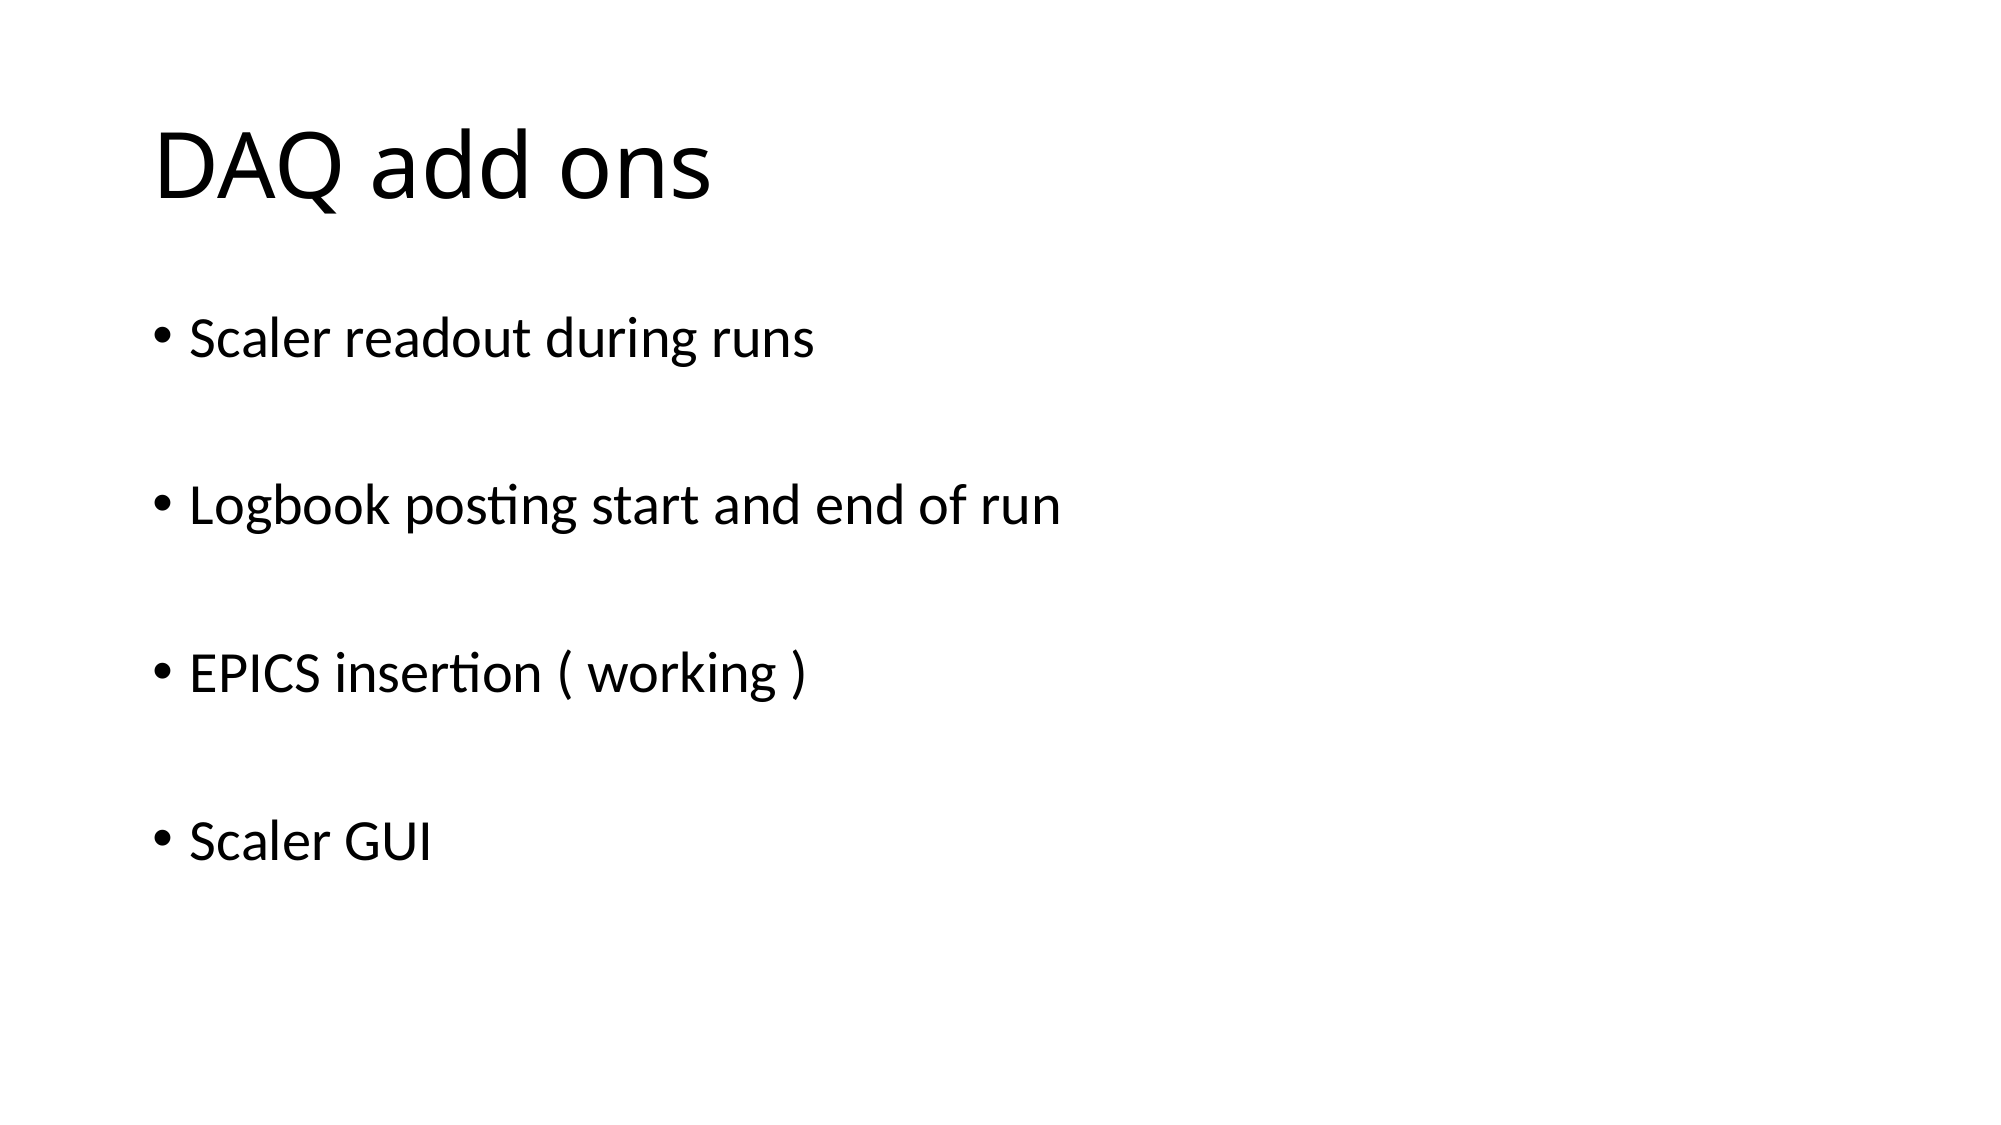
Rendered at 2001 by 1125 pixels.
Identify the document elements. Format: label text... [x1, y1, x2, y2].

list Scaler readout during runs Logbook posting start and end of run EPICS insertion ( working ) Scaler GUI [137, 299, 1863, 1014]
title DAQ add ons [137, 59, 1863, 278]
